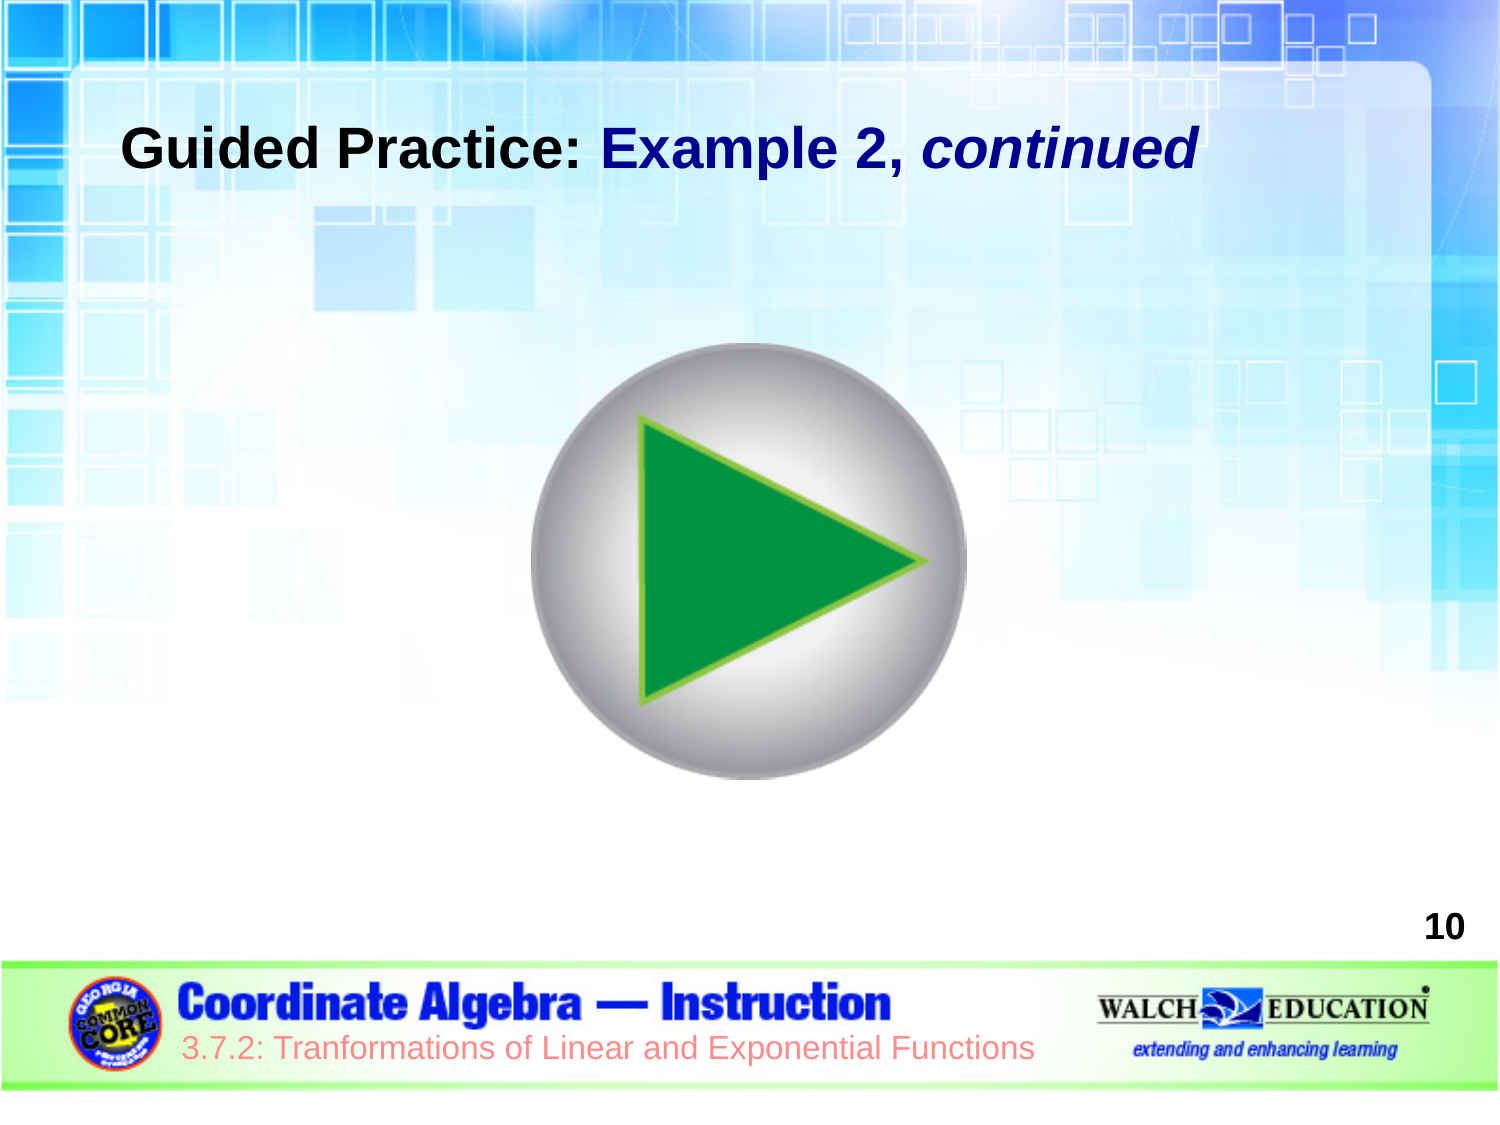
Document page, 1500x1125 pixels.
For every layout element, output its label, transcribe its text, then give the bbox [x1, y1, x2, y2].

text_box Guided Practice: Example 2, continued [105, 103, 1394, 925]
text_box [164, 1020, 1072, 1064]
text_box 10 [1361, 901, 1481, 949]
footer 3.7.2: Tranformations of Linear and Exponential Functions [166, 1024, 1080, 1069]
picture [1, 0, 1500, 1091]
